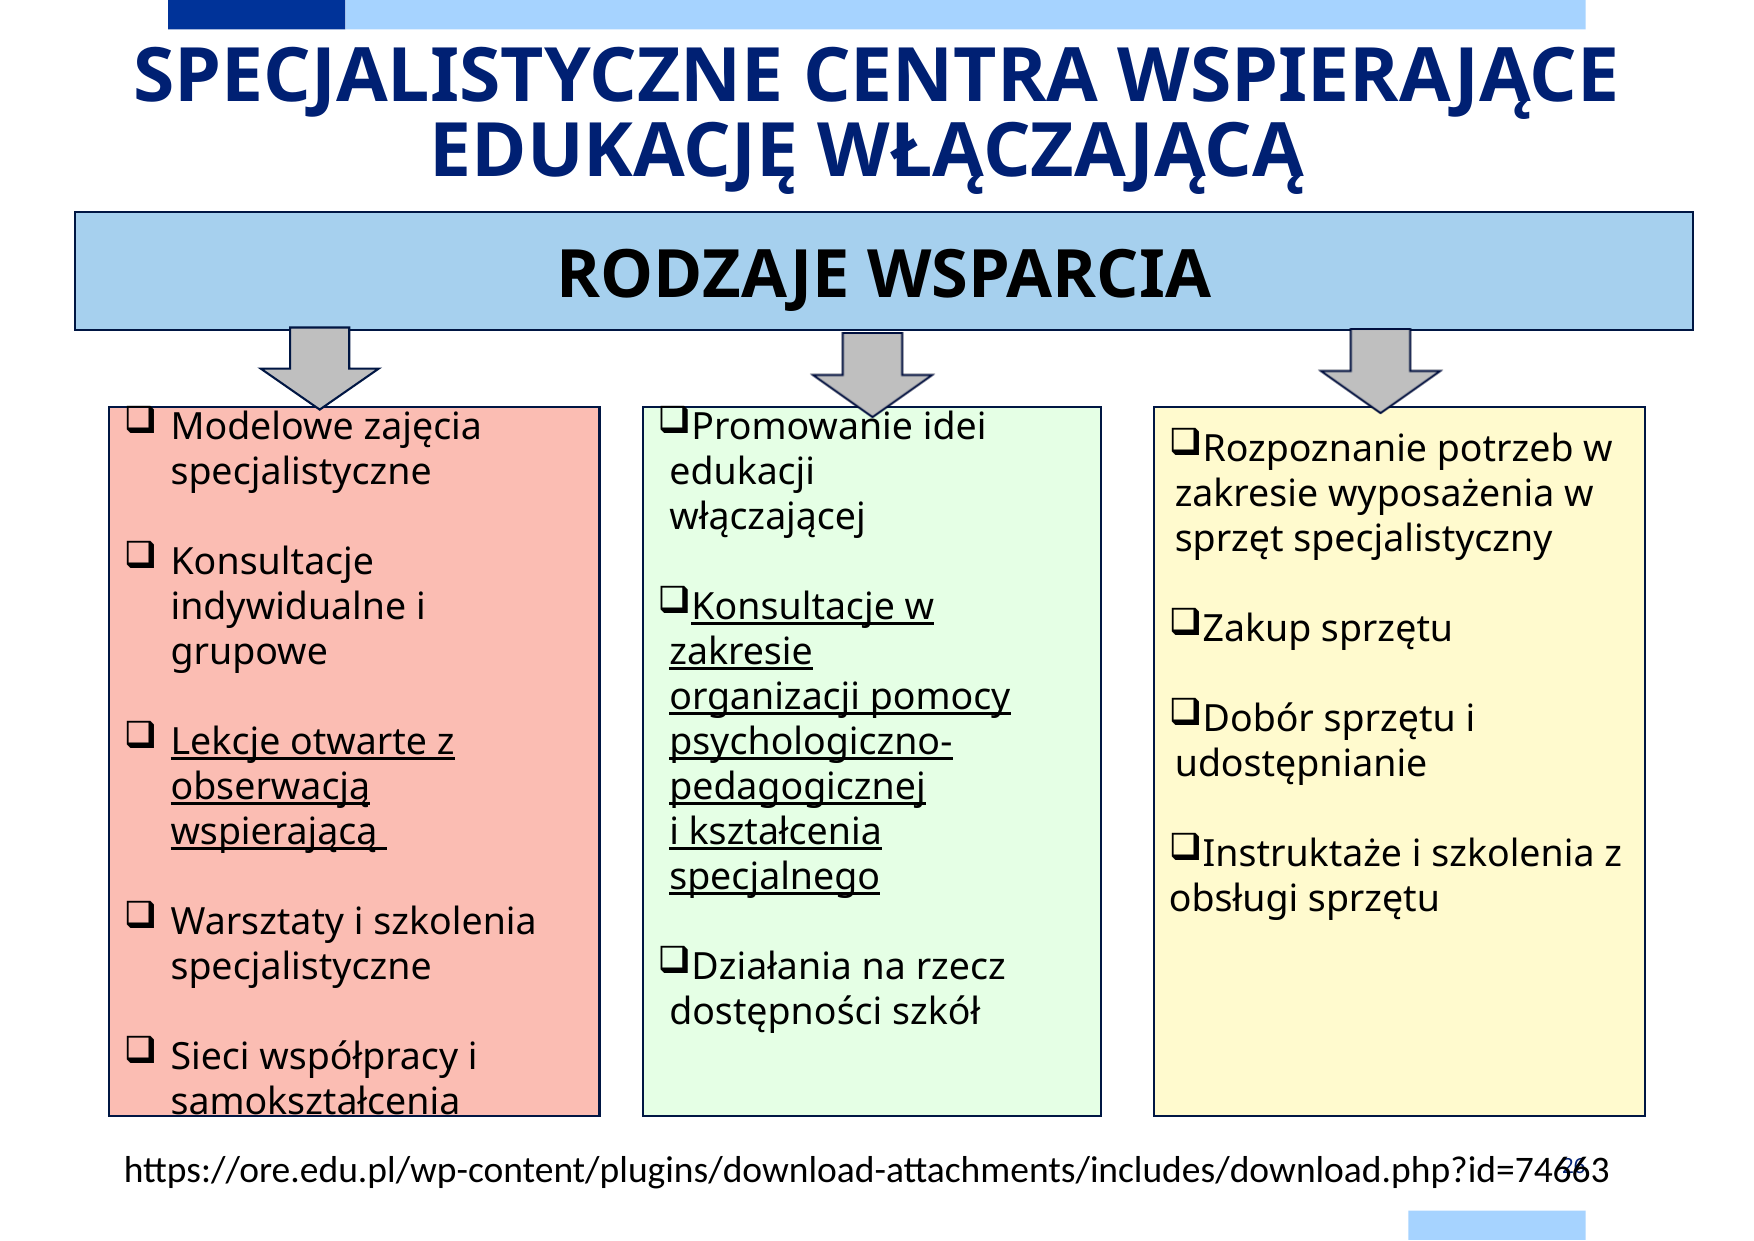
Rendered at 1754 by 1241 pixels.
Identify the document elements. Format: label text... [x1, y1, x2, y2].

picture [809, 332, 936, 419]
text_box [257, 326, 383, 411]
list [808, 624, 935, 711]
picture [1317, 328, 1444, 415]
title SPECJALISTYCZNE CENTRA WSPIERAJĄCE EDUKACJĘ WŁĄCZAJĄCĄ [0, 41, 1754, 183]
text_box RODZAJE WSPARCIA [74, 211, 1694, 331]
text_box Promowanie idei edukacji włączającej Konsultacje w zakresie organizacji pomocy psychologiczno-pedagogicznej i kształcenia specjalnego Działania na rzecz dostępności szkół [642, 406, 1102, 1092]
text_box Modelowe zajęcia specjalistyczne Konsultacje indywidualne i grupowe Lekcje otwarte z obserwacją wspierającą Warsztaty i szkolenia specjalistyczne Sieci współpracy i samokształcenia [108, 406, 601, 1117]
text_box Rozpoznanie potrzeb w zakresie wyposażenia w sprzęt specjalistyczny Zakup sprzętu Dobór sprzętu i udostępnianie Instruktaże i szkolenia z obsługi sprzętu [1153, 406, 1646, 1117]
text_box https://ore.edu.pl/wp-content/plugins/download-attachments/includes/download.php?id=74663 [109, 1092, 1645, 1198]
